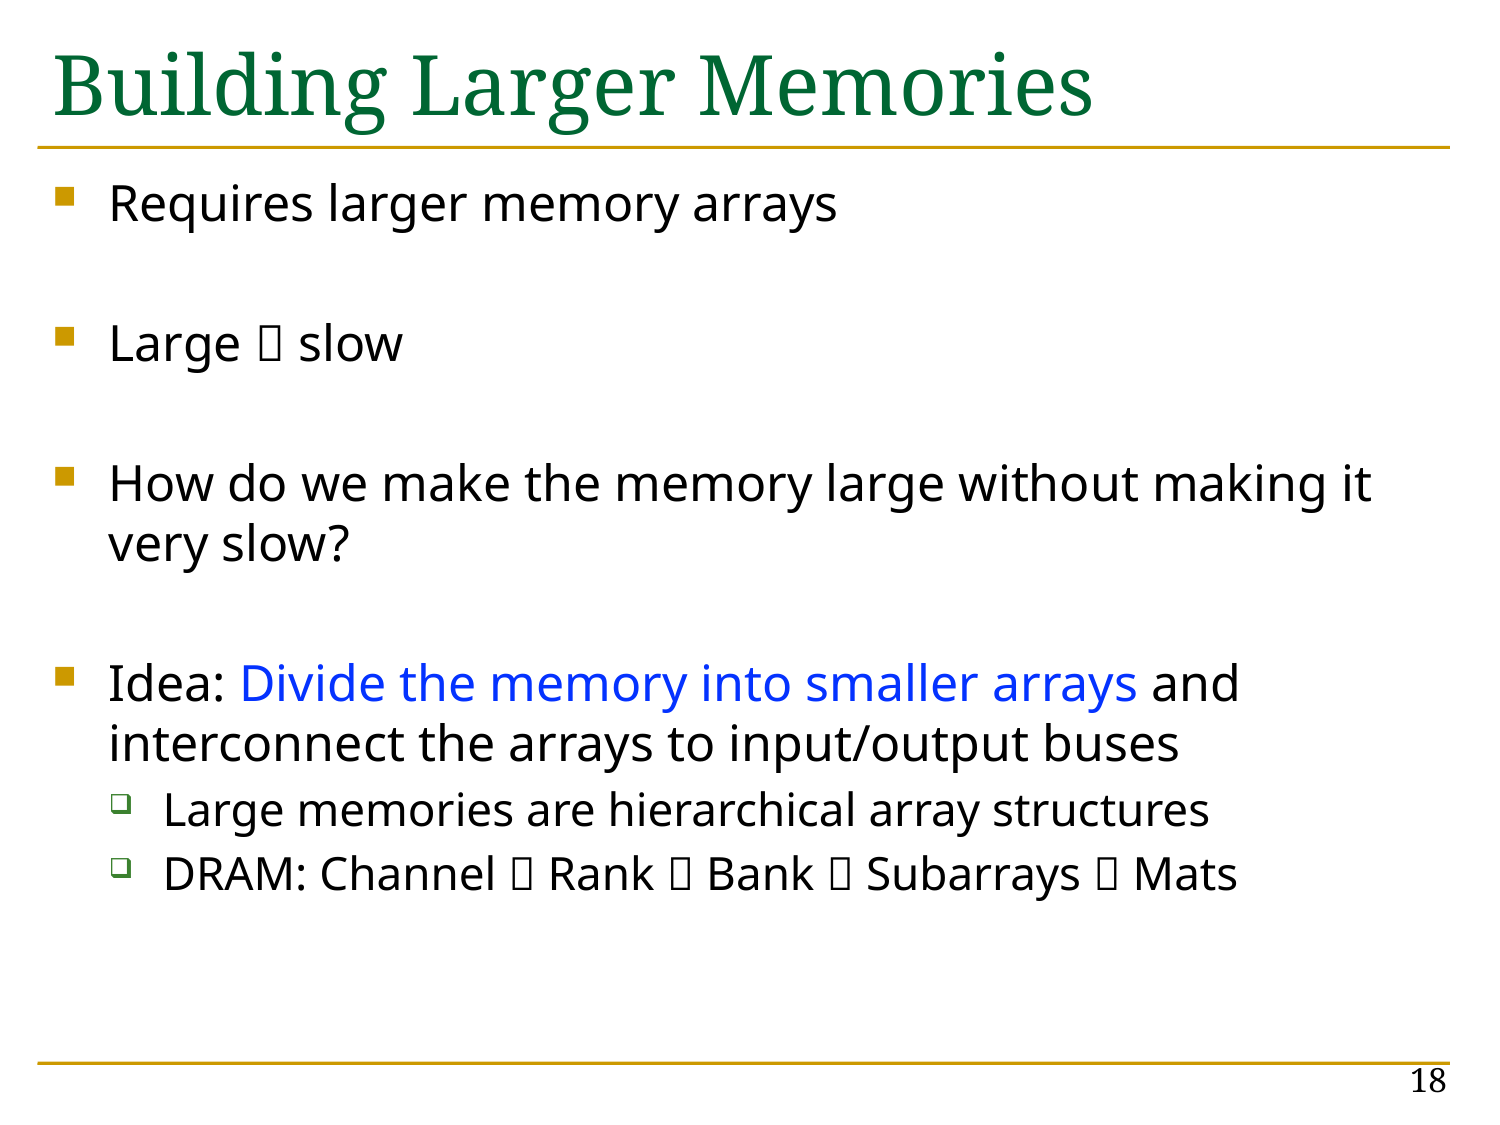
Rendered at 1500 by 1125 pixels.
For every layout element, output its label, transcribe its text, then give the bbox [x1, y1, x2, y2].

slide_number 18 [1111, 1036, 1462, 1112]
title Building Larger Memories [37, 24, 1450, 163]
list Requires larger memory arrays Large  slow How do we make the memory large without making it very slow? Idea: Divide the memory into smaller arrays and interconnect the arrays to input/output buses Large memories are hierarchical array structures DRAM: Channel  Rank  Bank  Subarrays  Mats [37, 163, 1450, 1016]
